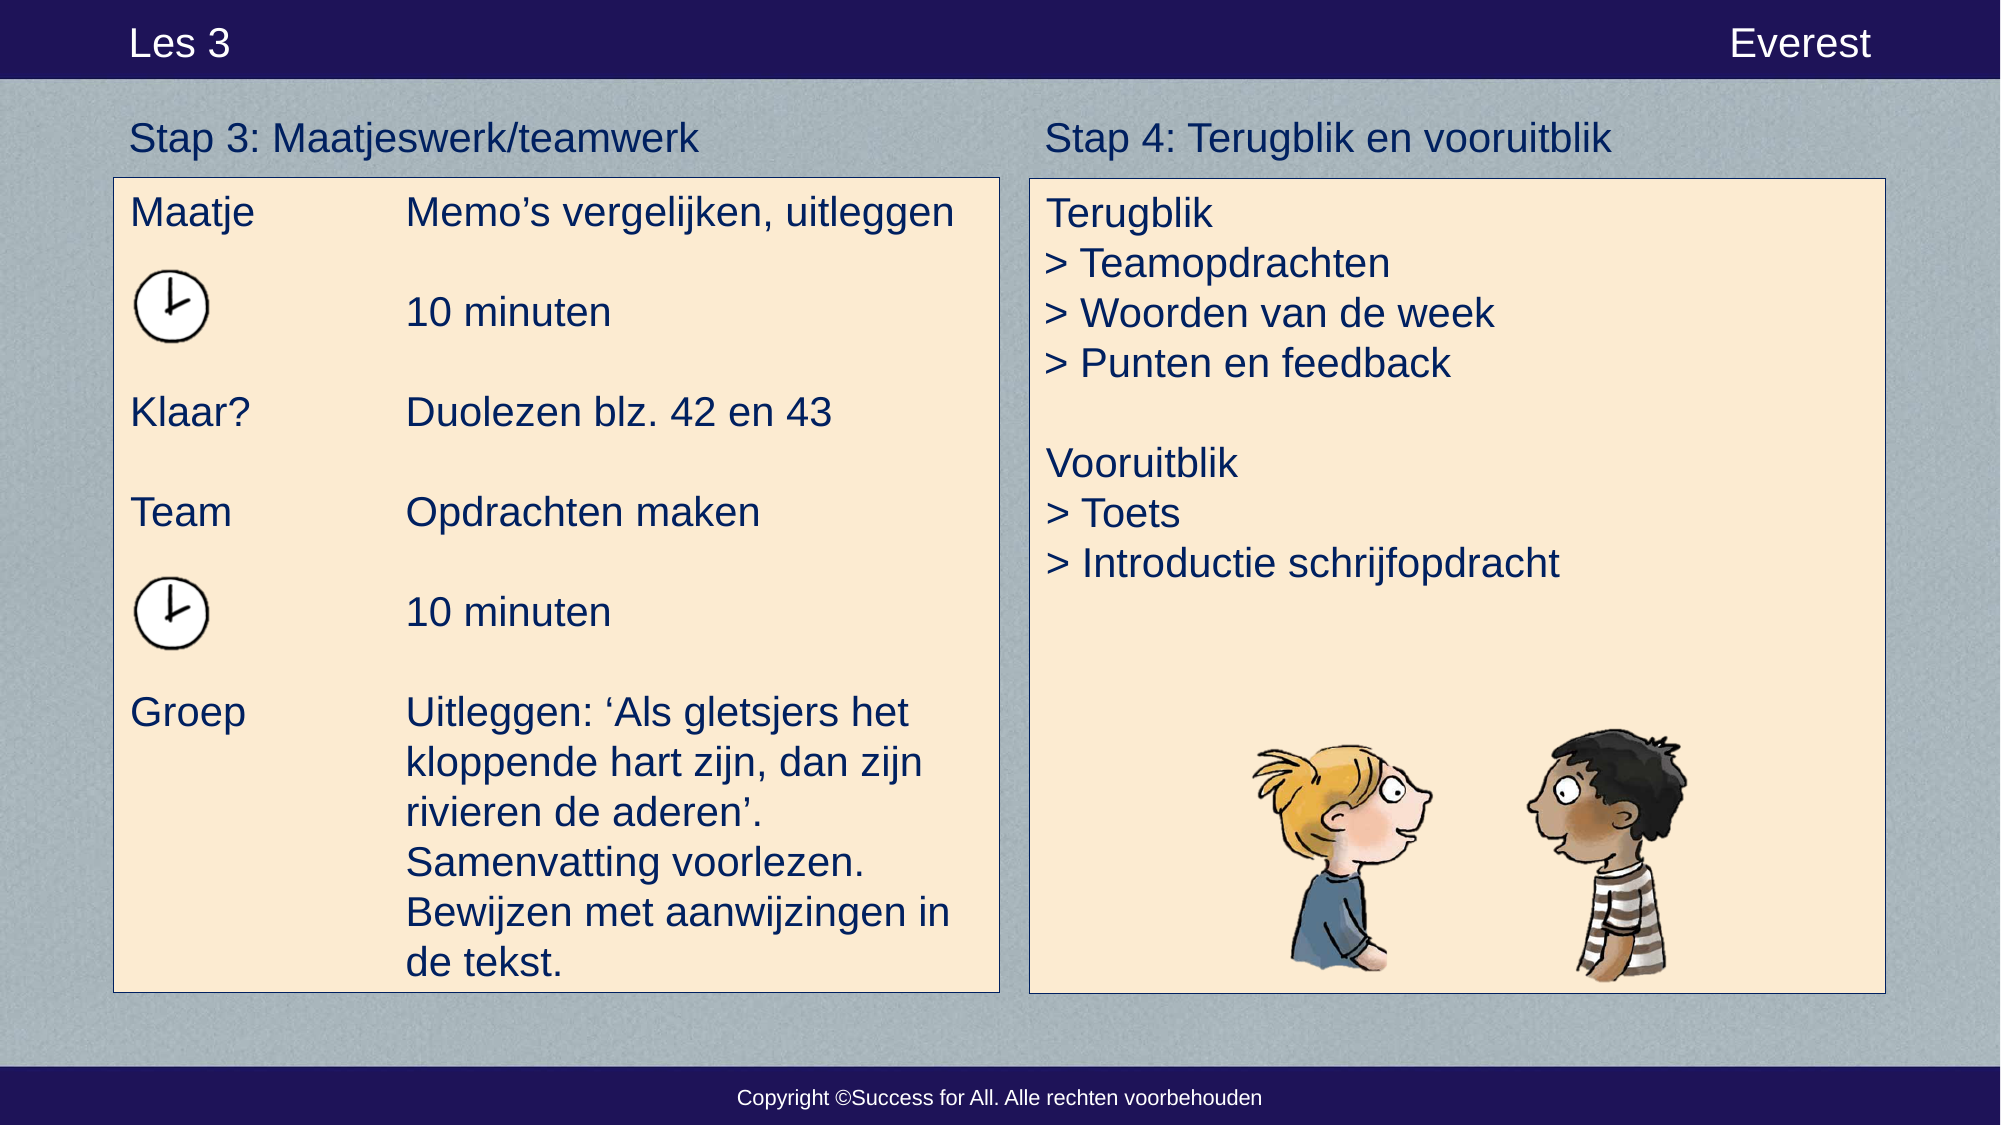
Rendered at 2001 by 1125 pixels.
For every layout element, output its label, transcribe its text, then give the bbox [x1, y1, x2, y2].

text_box Stap 4: Terugblik en vooruitblik [1029, 103, 1822, 169]
text_box Terugblik > Teamopdrachten > Woorden van de week > Punten en feedback Vooruitblik > Toets > Introductie schrijfopdracht [1029, 178, 1886, 994]
text_box Copyright ©Success for All. Alle rechten voorbehouden [0, 1076, 2000, 1125]
text_box Stap 3: Maatjeswerk/teamwerk [114, 103, 907, 169]
text_box Maatje Memo’s vergelijken, uitleggen 10 minuten Klaar? Duolezen blz. 42 en 43 Team Opdrachten maken 10 minuten Groep Uitleggen: ‘Als gletsjers het kloppende hart zijn, dan zijn rivieren de aderen’. Samenvatting voorlezen. Bewijzen met aanwijzingen in de tekst. [113, 177, 1000, 993]
picture [0, 0, 2001, 1125]
text_box Everest [999, 8, 1886, 73]
text_box Les 3 [114, 8, 354, 73]
